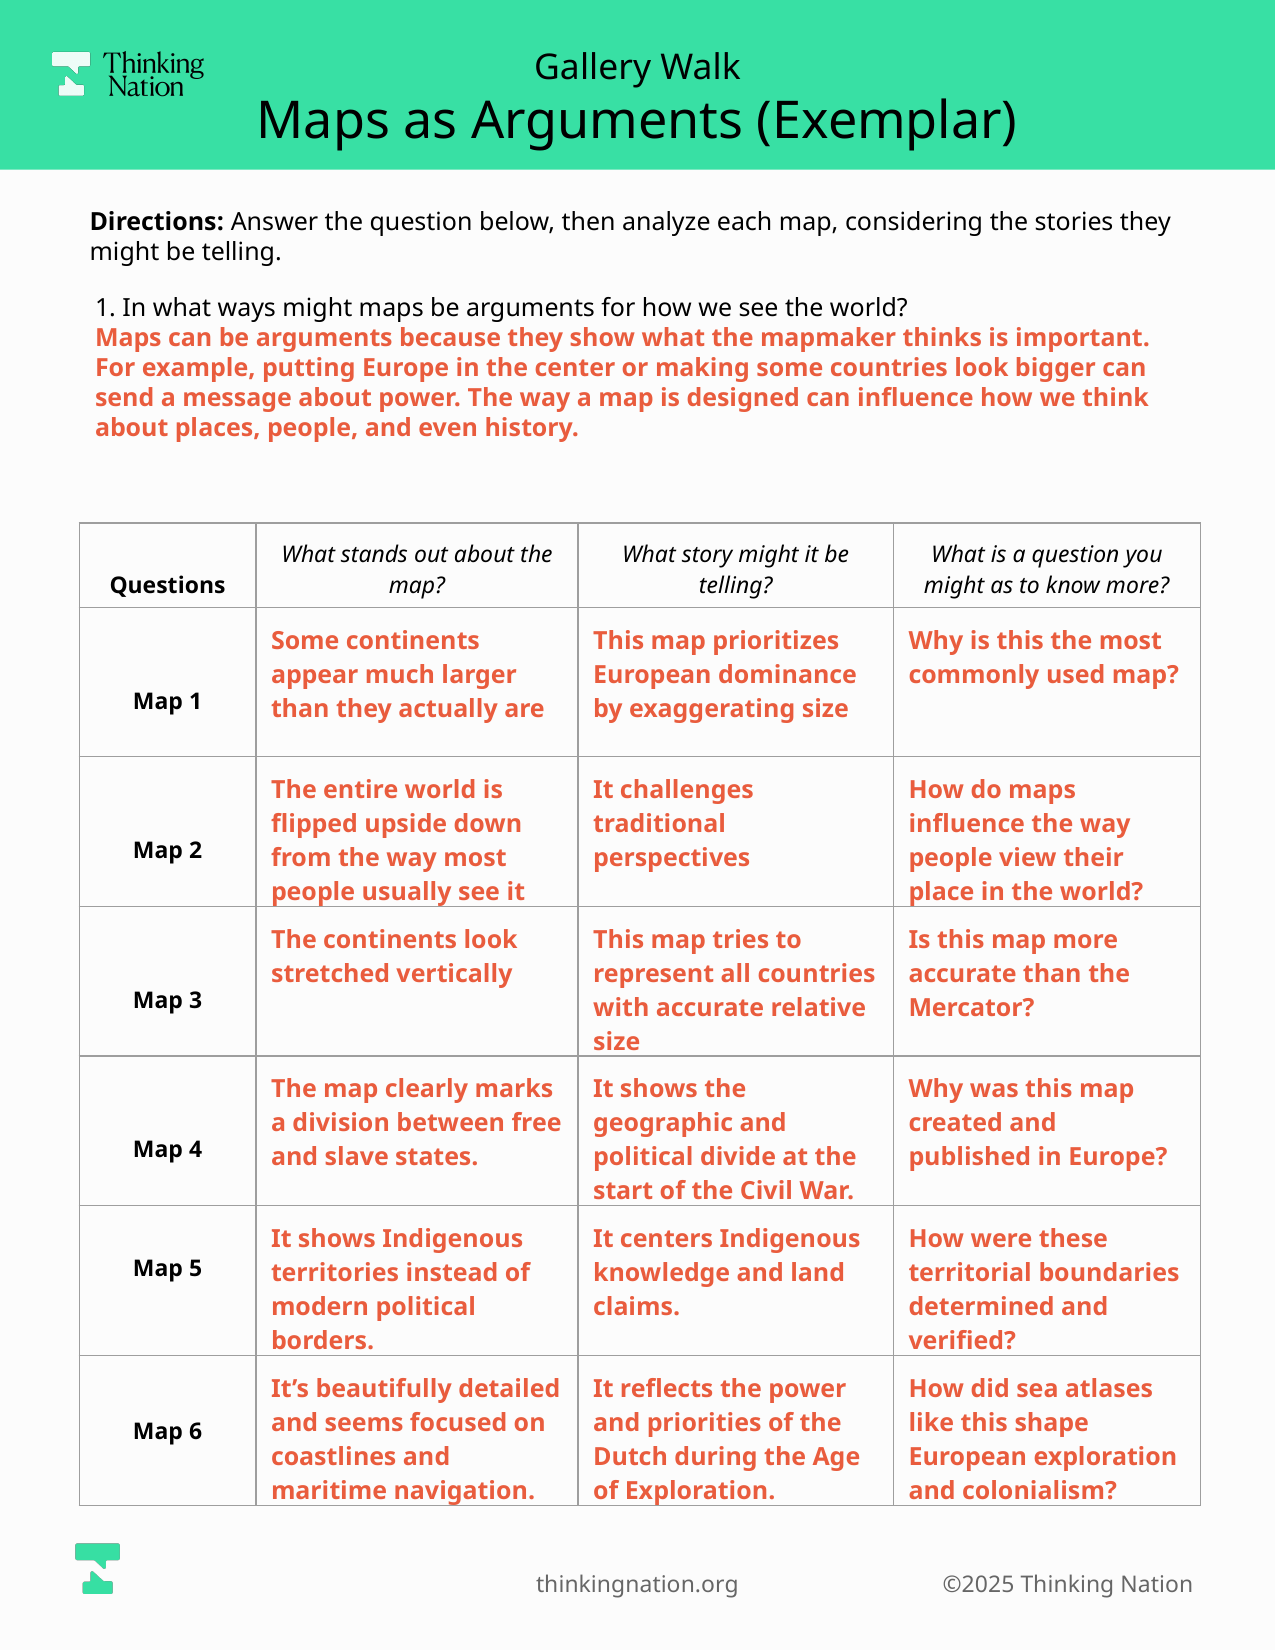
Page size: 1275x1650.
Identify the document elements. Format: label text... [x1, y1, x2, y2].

table_cell This map tries to represent all countries with accurate relative size [579, 907, 893, 1055]
text_box Directions: Answer the question below, then analyze each map, considering the stories they might be telling. [74, 190, 1201, 281]
table_cell It centers Indigenous knowledge and land claims. [579, 1206, 893, 1355]
table_header Questions [80, 524, 255, 607]
table_cell It shows Indigenous territories instead of modern political borders. [257, 1206, 577, 1355]
table_header What story might it be telling? [579, 524, 893, 607]
table_cell Why was this map created and published in Europe? [894, 1057, 1200, 1205]
table_cell Map 6 [80, 1356, 255, 1505]
table_cell Some continents appear much larger than they actually are [257, 608, 577, 756]
picture [35, 37, 210, 110]
table_header What is a question you might as to know more? [894, 524, 1200, 607]
text_box Gallery Walk Maps as Arguments (Exemplar) [0, 0, 1275, 170]
picture [62, 1533, 133, 1604]
table_cell The entire world is flipped upside down from the way most people usually see it [257, 757, 577, 906]
table_cell How do maps influence the way people view their place in the world? [894, 757, 1200, 906]
table_cell It shows the geographic and political divide at the start of the Civil War. [579, 1057, 893, 1205]
table_cell It’s beautifully detailed and seems focused on coastlines and maritime navigation. [257, 1356, 577, 1505]
table_cell This map prioritizes European dominance by exaggerating size [579, 608, 893, 756]
table_header What stands out about the map? [257, 524, 577, 607]
table_cell Map 1 [80, 608, 255, 756]
table_cell The map clearly marks a division between free and slave states. [257, 1057, 577, 1205]
table_cell It reflects the power and priorities of the Dutch during the Age of Exploration. [579, 1356, 893, 1505]
table_cell How did sea atlases like this shape European exploration and colonialism? [894, 1356, 1200, 1505]
text_box thinkingnation.org [486, 1553, 789, 1605]
table_cell Map 3 [80, 907, 255, 1055]
table_cell Why is this the most commonly used map? [894, 608, 1200, 756]
table_cell Map 5 [80, 1206, 255, 1355]
table_cell It challenges traditional perspectives [579, 757, 893, 906]
table_cell How were these territorial boundaries determined and verified? [894, 1206, 1200, 1355]
table_cell Map 4 [80, 1057, 255, 1205]
text_box ©2025 Thinking Nation [907, 1553, 1210, 1605]
table_cell Is this map more accurate than the Mercator? [894, 907, 1200, 1055]
table_cell Map 2 [80, 757, 255, 906]
text_box 1. In what ways might maps be arguments for how we see the world? Maps can be arguments because they show what the mapmaker thinks is important. For example, putting Europe in the center or making some countries look bigger can send a message about power. The way a map is designed can influence how we think about places, people, and even history. [76, 273, 1198, 511]
table_cell The continents look stretched vertically [257, 907, 577, 1055]
